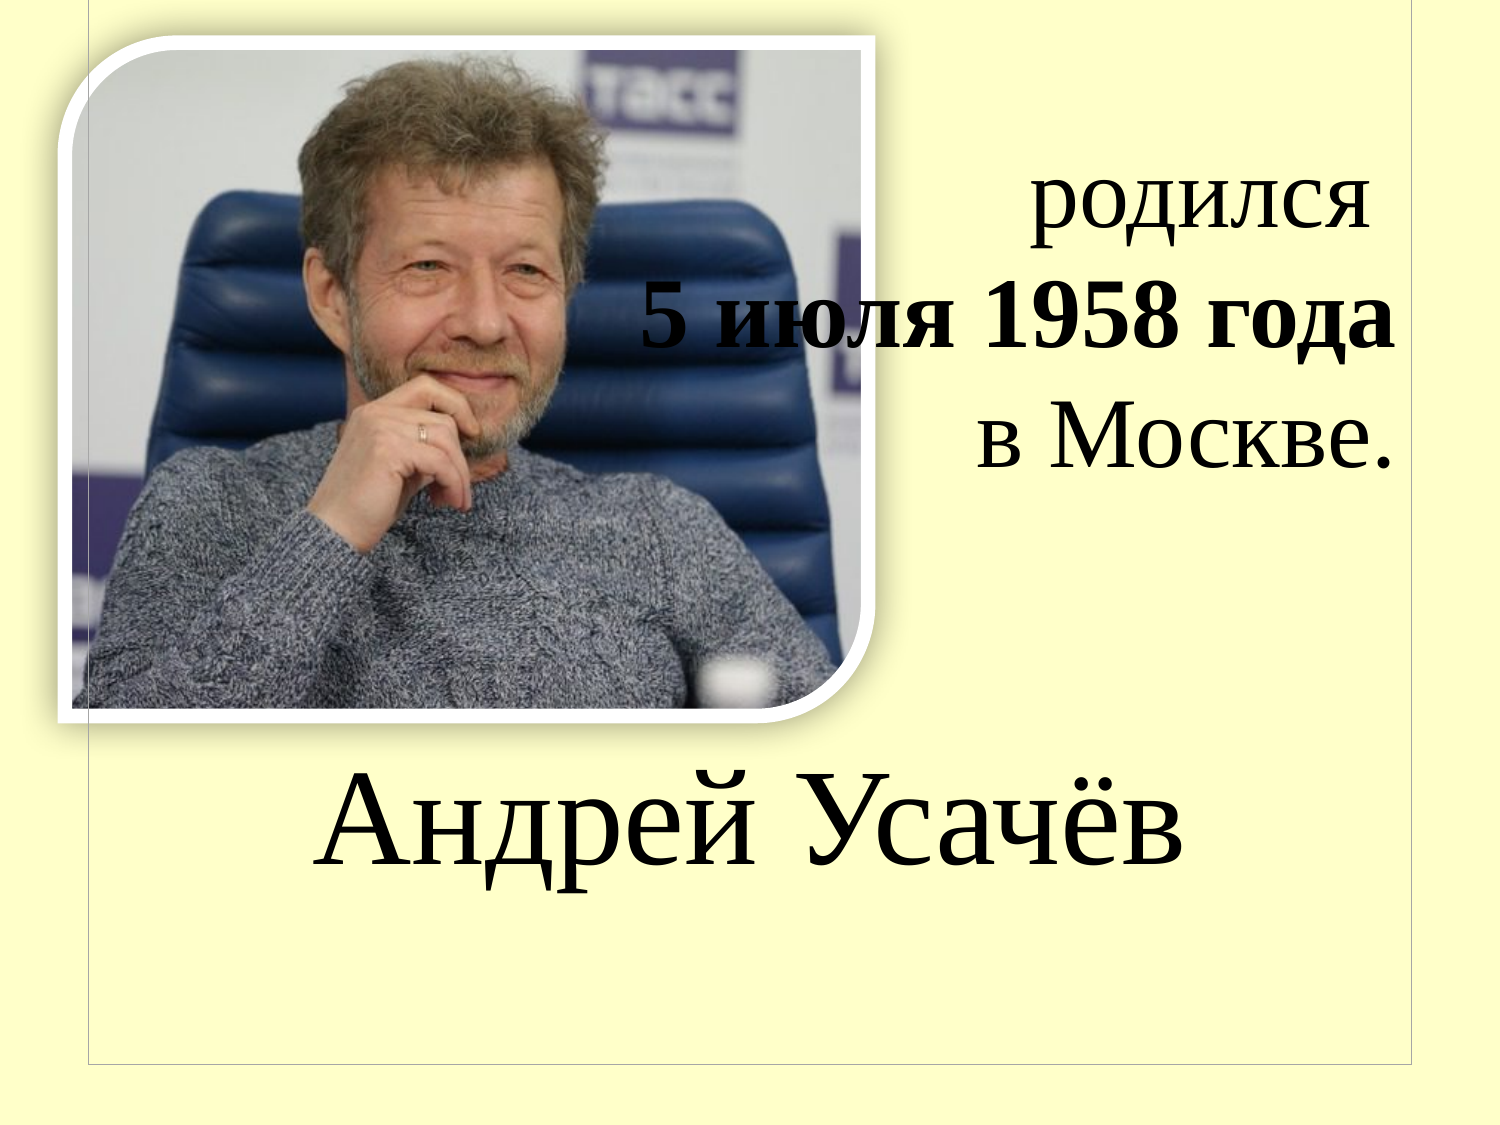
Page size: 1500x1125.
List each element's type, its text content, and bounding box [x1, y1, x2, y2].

text_box родился 5 июля 1958 года в Москве. Андрей Усачёв [88, 0, 1412, 1065]
picture [64, 42, 869, 717]
